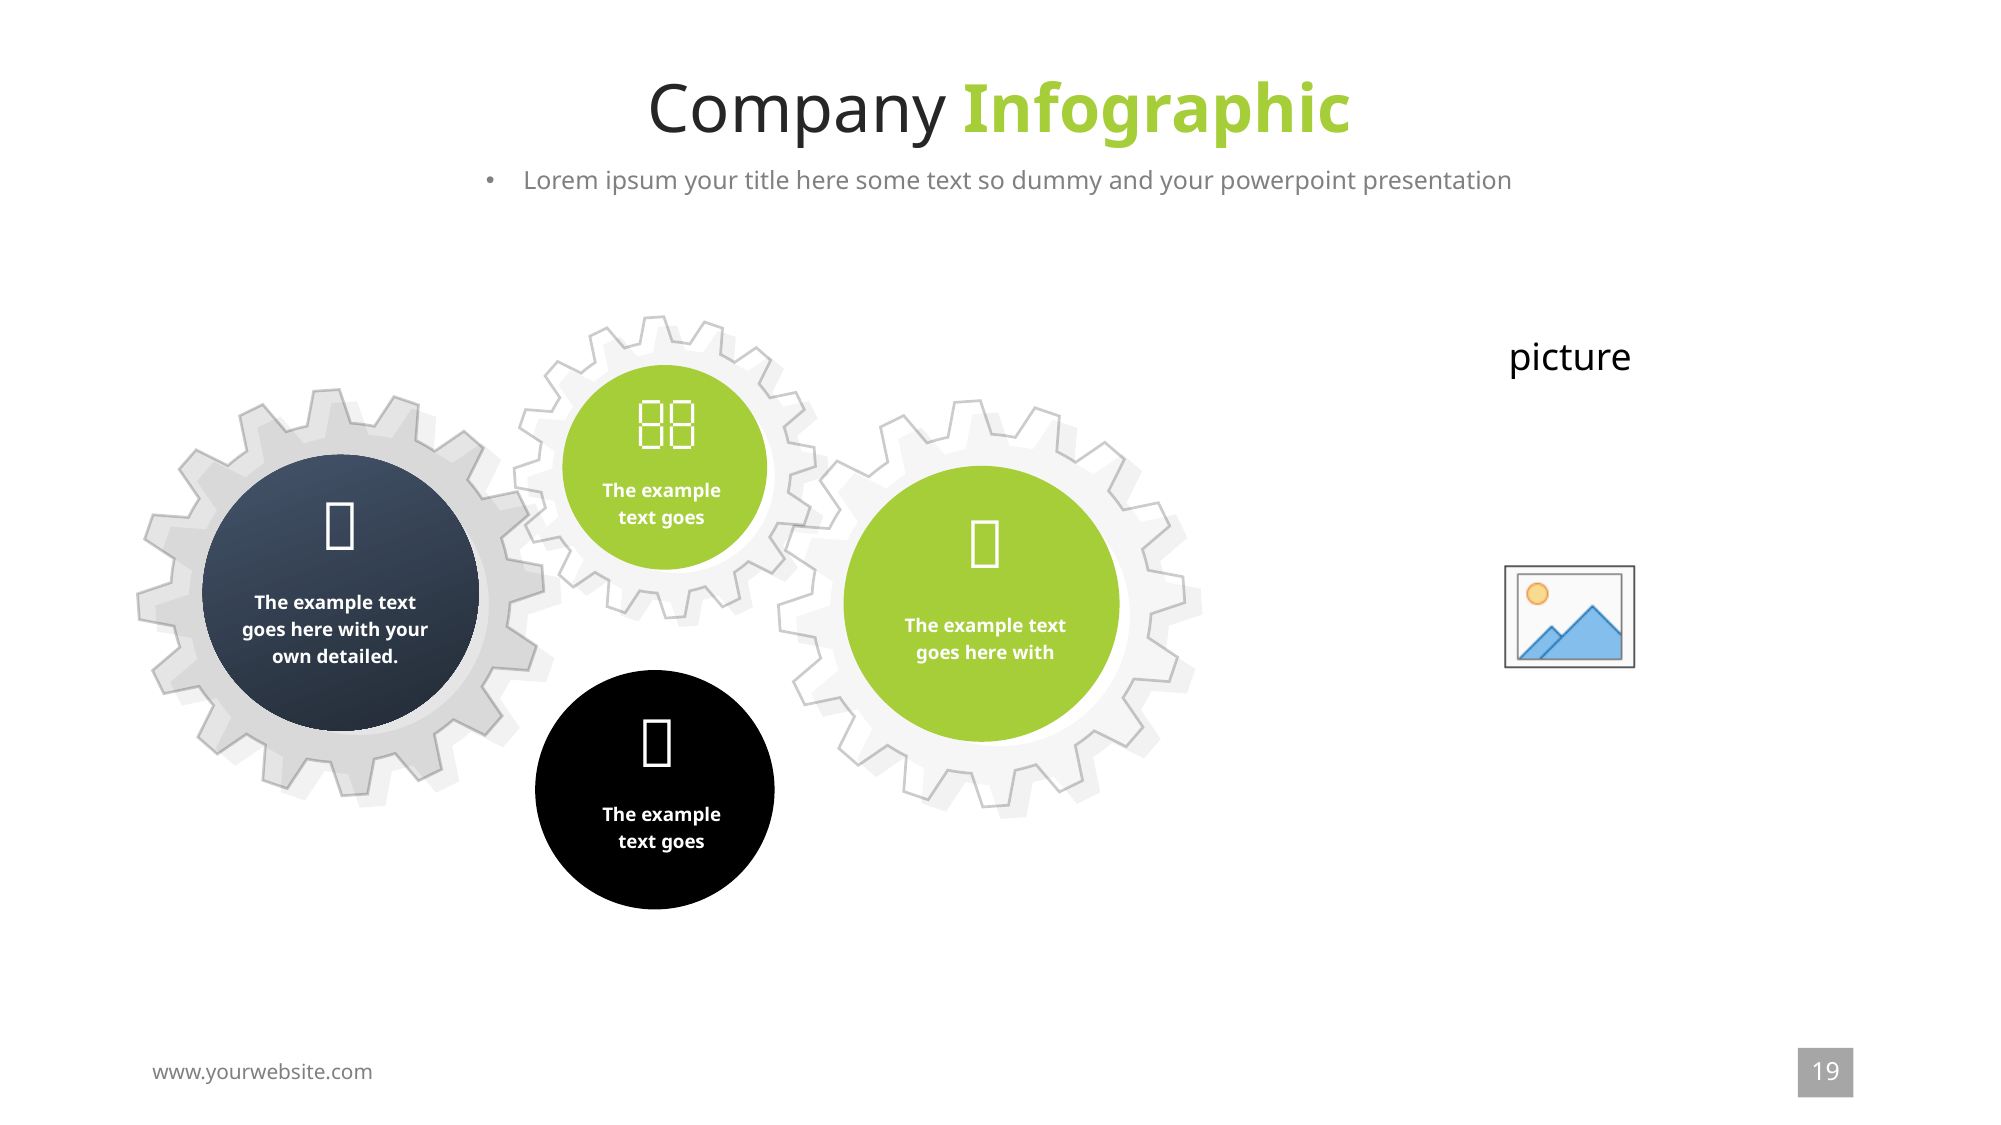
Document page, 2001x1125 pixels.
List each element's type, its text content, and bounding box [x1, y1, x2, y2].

footer www.yourwebsite.com [137, 1042, 415, 1103]
list Lorem ipsum your title here some text so dummy and your powerpoint presentation [137, 160, 1863, 207]
slide_number 19 [1788, 1042, 1863, 1103]
title Company Infographic [137, 55, 1863, 160]
picture [1277, 325, 1863, 910]
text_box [137, 316, 1203, 910]
